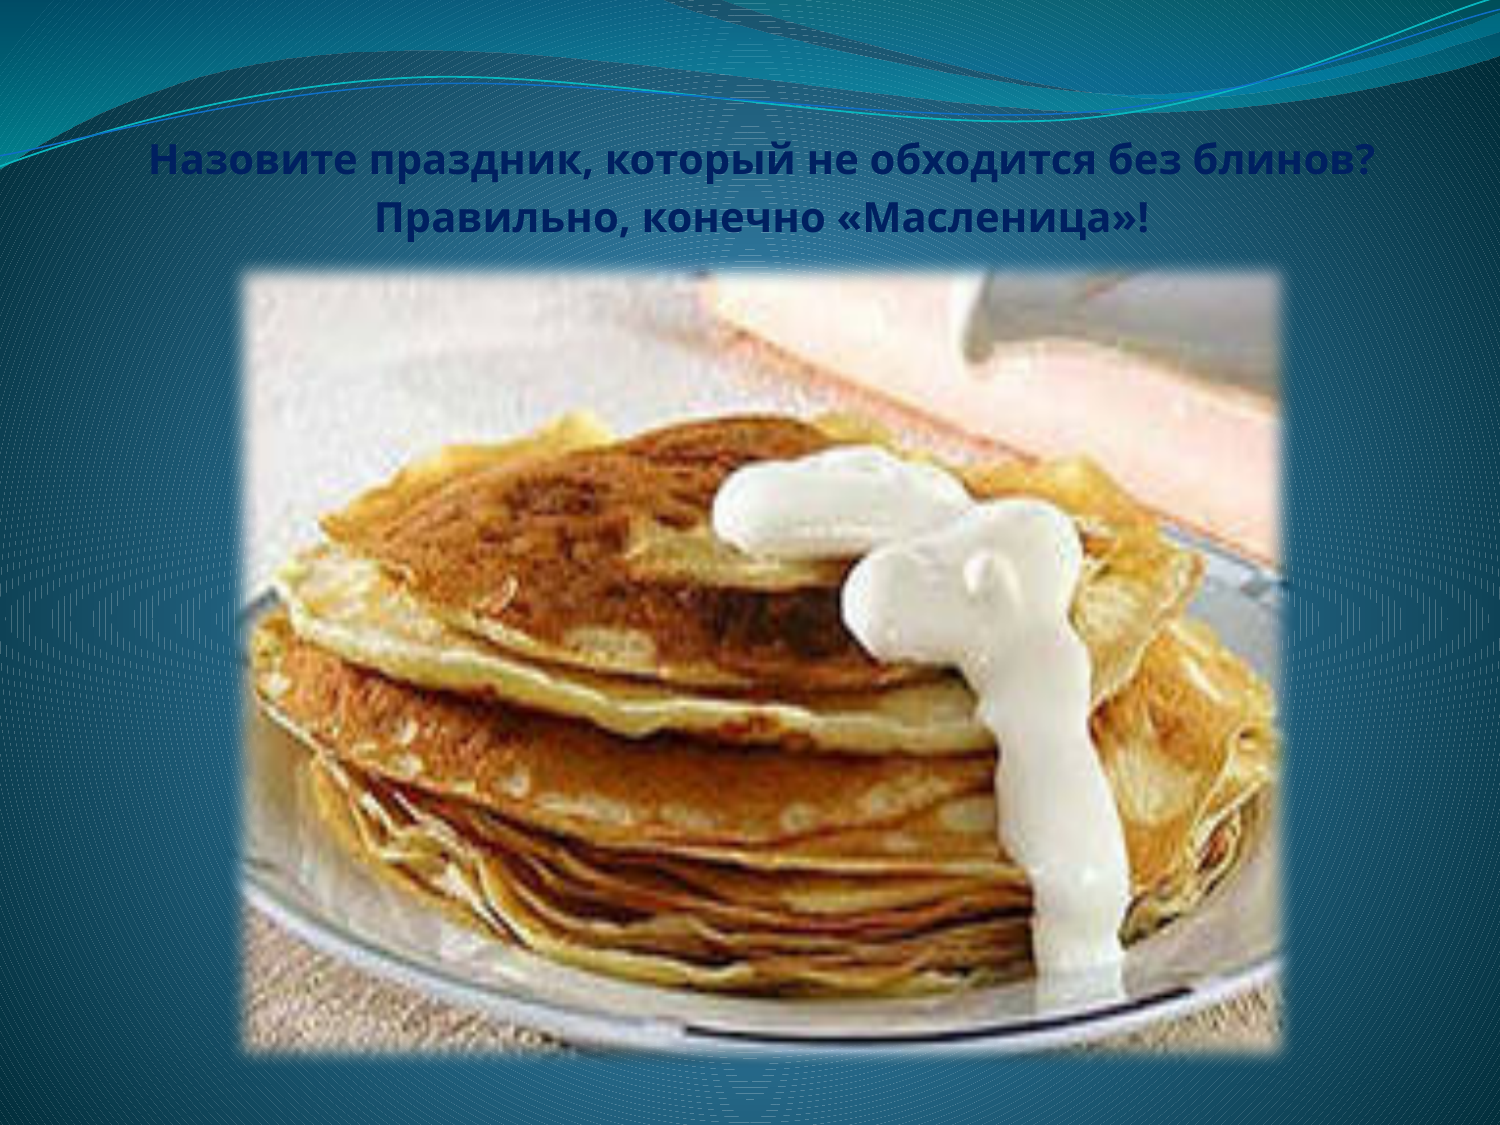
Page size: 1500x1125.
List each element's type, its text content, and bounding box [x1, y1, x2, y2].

picture [226, 255, 1298, 1070]
list Назовите праздник, который не обходится без блинов? Правильно, конечно «Масленица»! [41, 125, 1483, 256]
